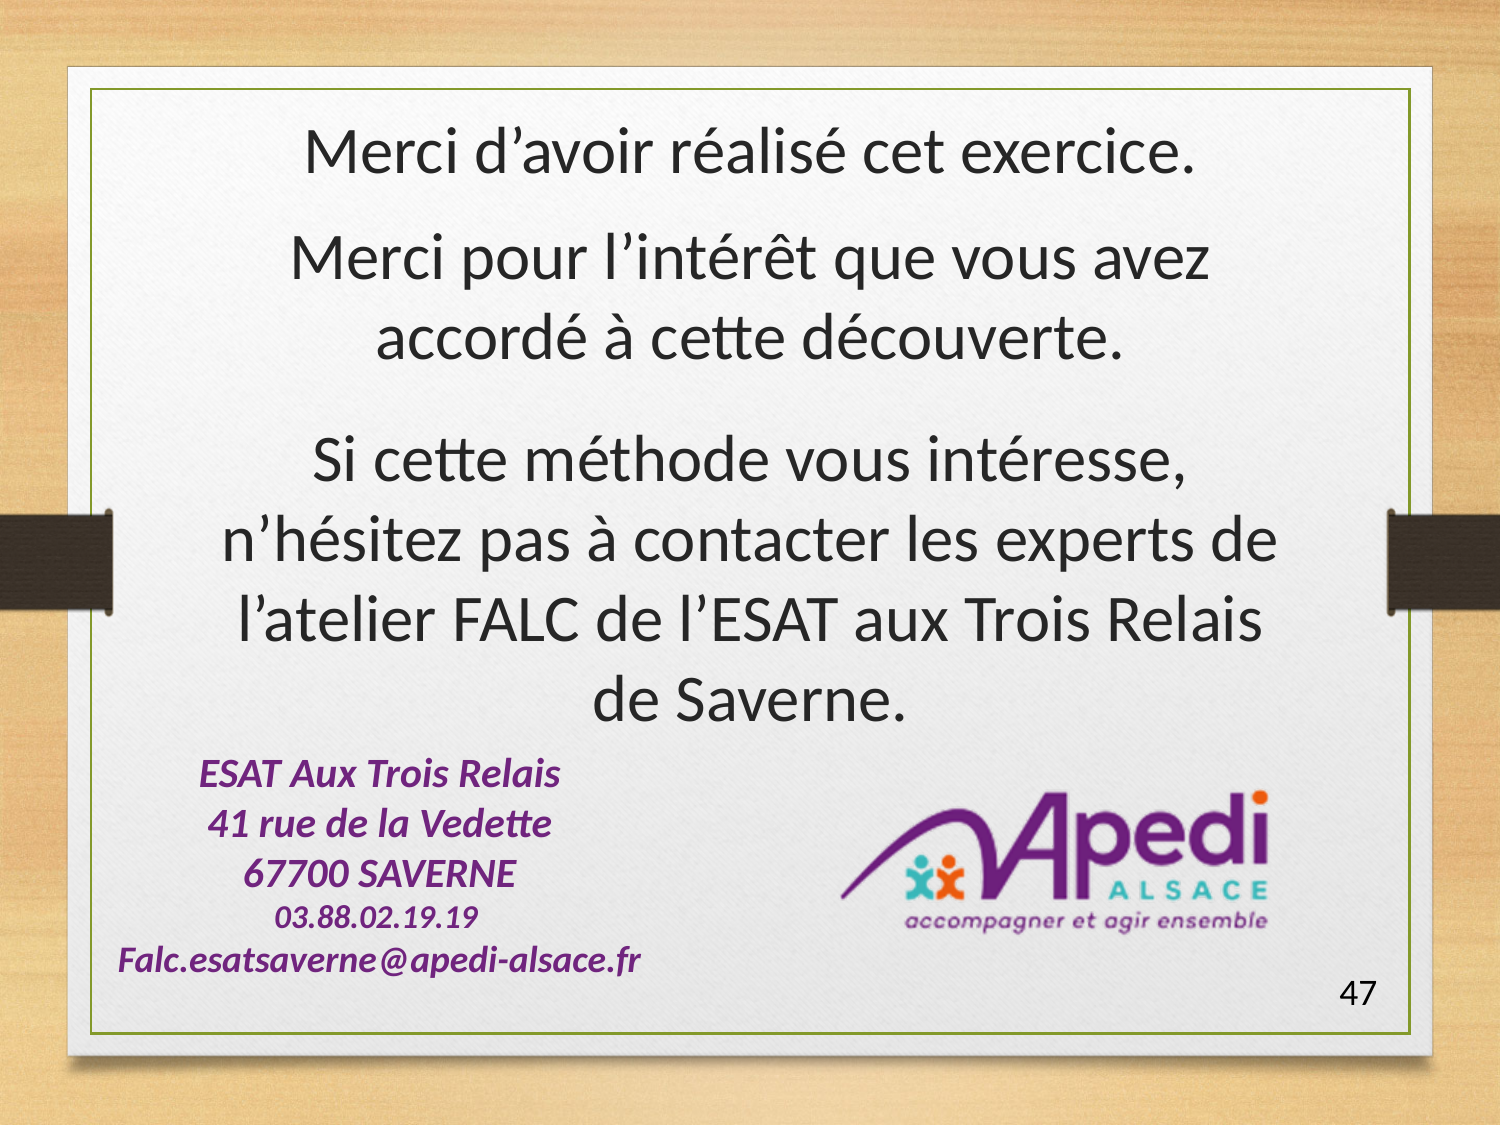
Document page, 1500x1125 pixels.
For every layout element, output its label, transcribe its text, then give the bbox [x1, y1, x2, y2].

list Merci d’avoir réalisé cet exercice. Merci pour l’intérêt que vous avez accordé à cette découverte. Si cette méthode vous intéresse, n’hésitez pas à contacter les experts de l’atelier FALC de l’ESAT aux Trois Relais de Saverne. [193, 99, 1309, 964]
picture [0, 0, 1500, 1125]
text_box 47 [1324, 960, 1399, 1020]
text_box ESAT Aux Trois Relais 41 rue de la Vedette 67700 SAVERNE 03.88.02.19.19 Falc.esatsaverne@apedi-alsace.fr [66, 738, 693, 988]
